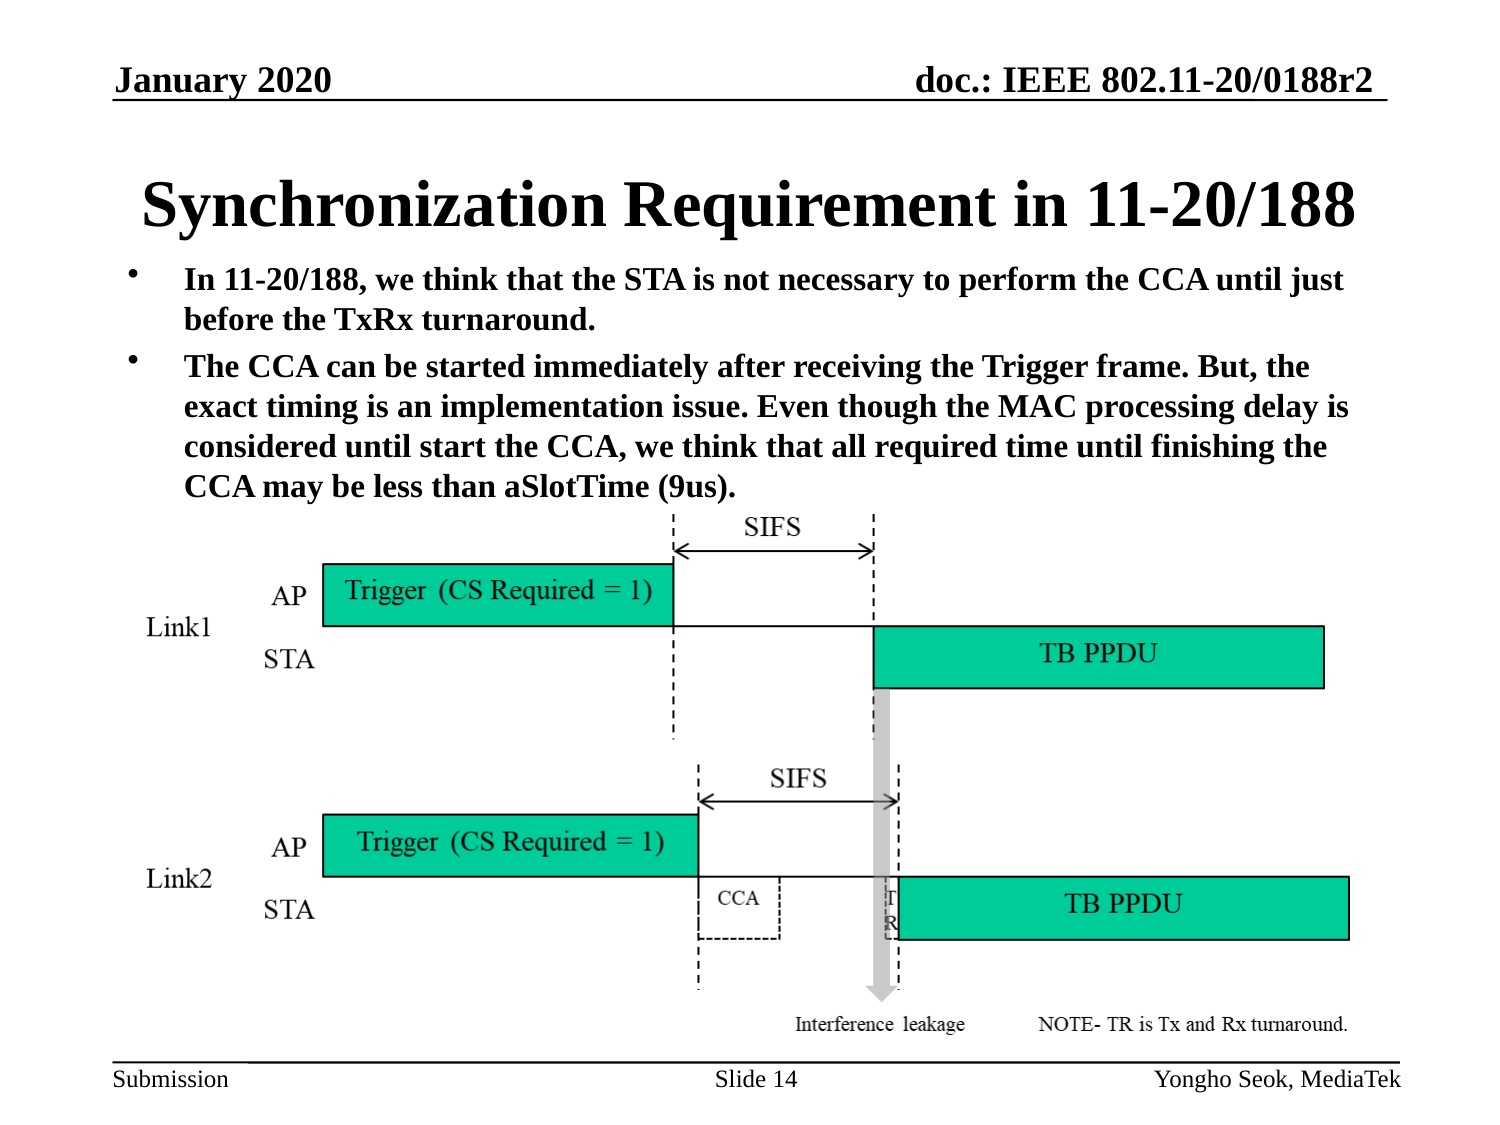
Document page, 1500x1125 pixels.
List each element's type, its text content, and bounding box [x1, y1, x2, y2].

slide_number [114, 54, 335, 101]
slide_number Slide 14 [712, 1061, 800, 1093]
title Synchronization Requirement in 11-20/188 [0, 112, 1500, 288]
picture [128, 499, 1372, 1050]
footer Yongho Seok, MediaTek [1150, 1061, 1402, 1093]
list In 11-20/188, we think that the STA is not necessary to perform the CCA until just before the TxRx turnaround. The CCA can be started immediately after receiving the Trigger frame. But, the exact timing is an implementation issue. Even though the MAC processing delay is considered until start the CCA, we think that all required time until finishing the CCA may be less than aSlotTime (9us). [112, 249, 1388, 926]
